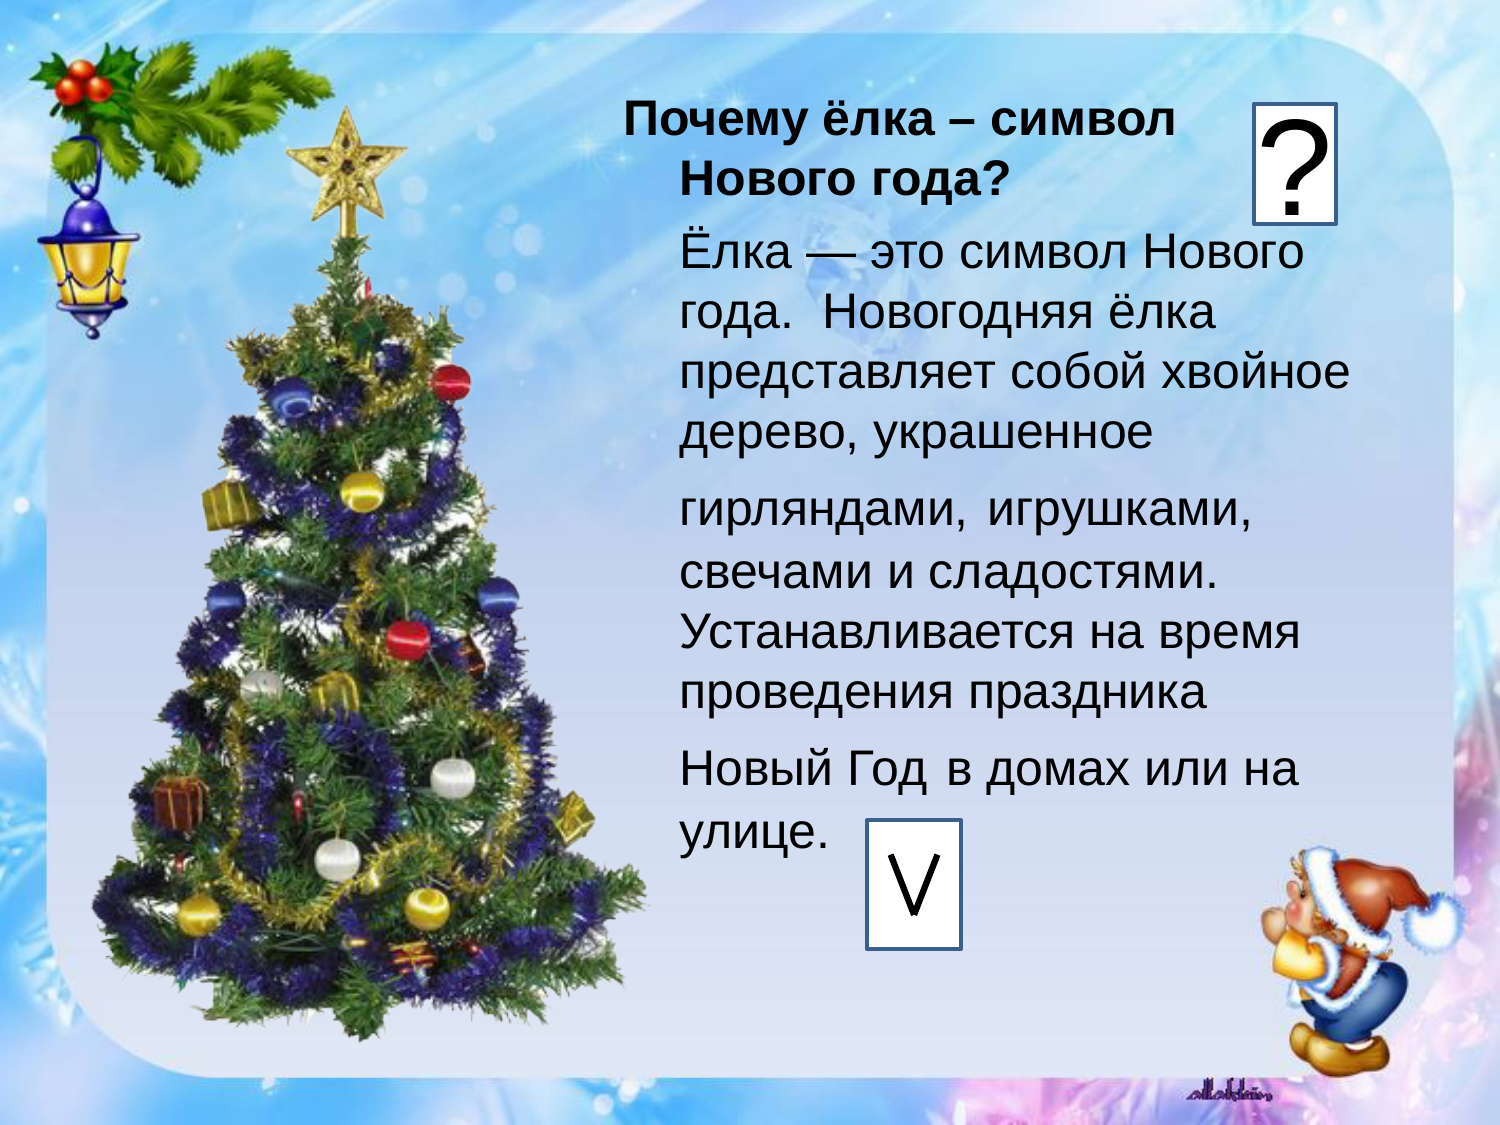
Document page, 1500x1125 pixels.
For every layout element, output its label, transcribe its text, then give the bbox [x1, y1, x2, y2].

list Почему ёлка – символ Нового года? Ёлка — это символ Нового года. Новогодняя ёлка представляет собой хвойное дерево, украшенное гирляндами, игрушками, свечами и сладостями. Устанавливается на время проведения праздника Новый Год в домах или на улице. [677, 77, 1377, 947]
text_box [1241, 70, 1337, 224]
picture [0, 0, 1500, 1125]
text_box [866, 820, 962, 950]
